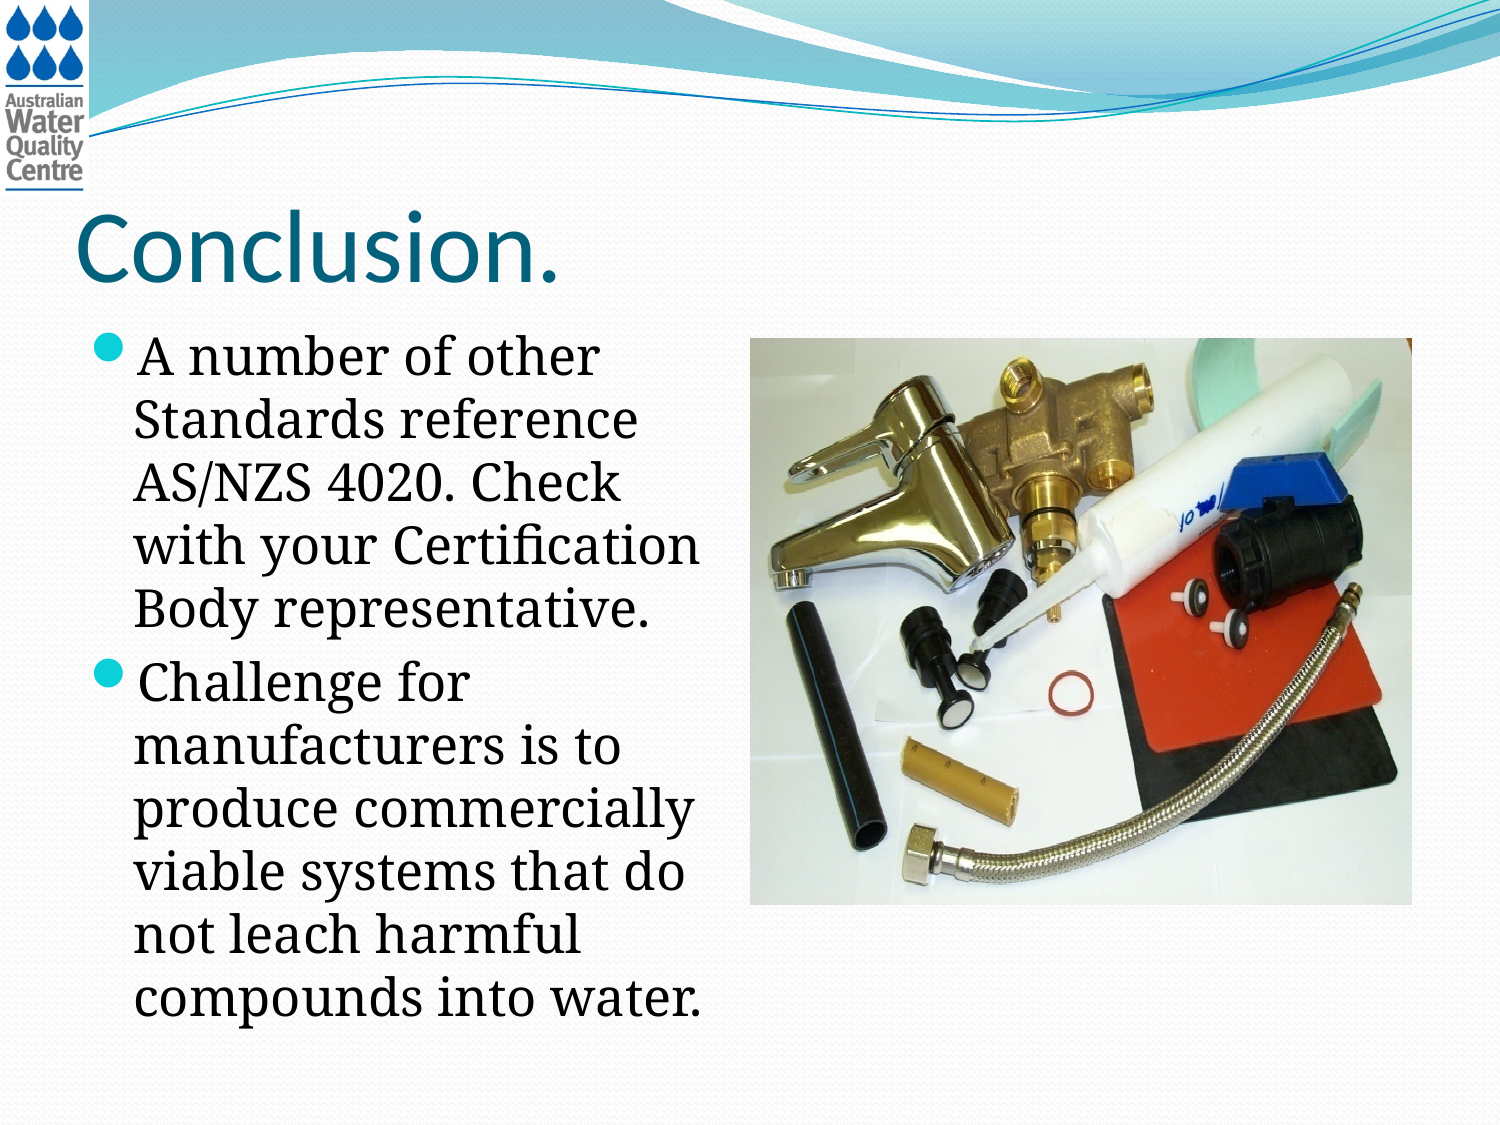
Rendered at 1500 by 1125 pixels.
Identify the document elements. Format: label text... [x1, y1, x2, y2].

title Conclusion. [75, 115, 1425, 303]
list A number of other Standards reference AS/NZS 4020. Check with your Certification Body representative. Challenge for manufacturers is to produce commercially viable systems that do not leach harmful compounds into water. [75, 314, 738, 1043]
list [749, 337, 1412, 906]
picture [0, 0, 89, 197]
